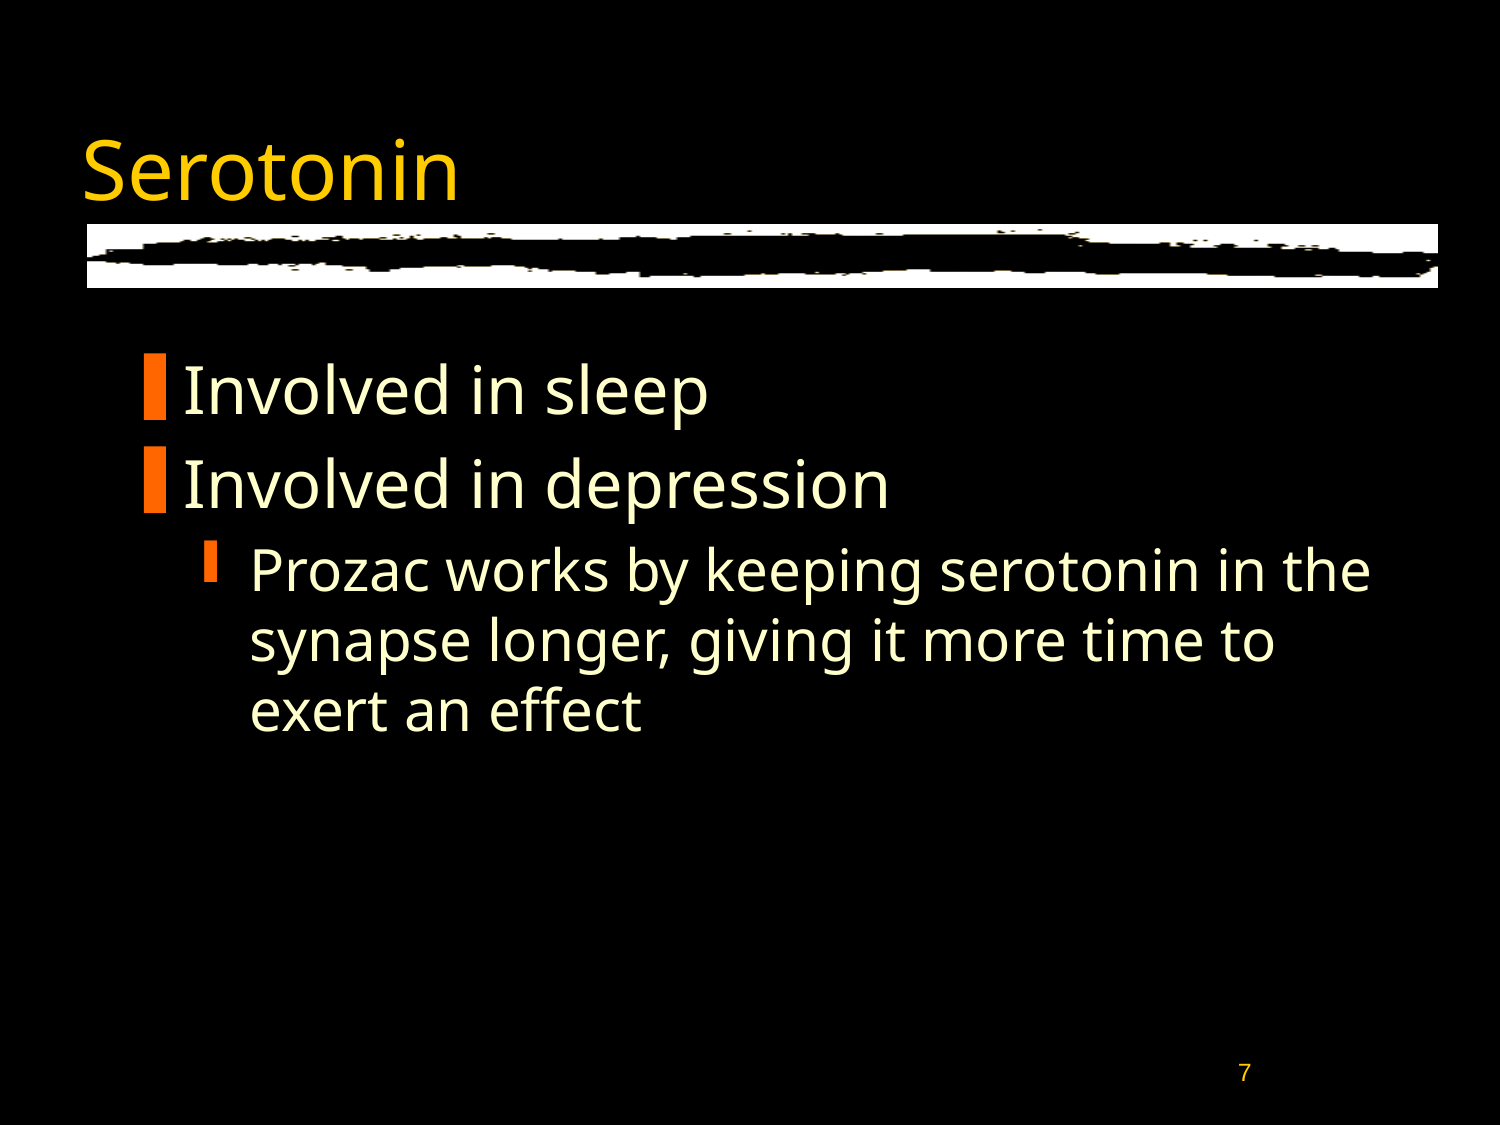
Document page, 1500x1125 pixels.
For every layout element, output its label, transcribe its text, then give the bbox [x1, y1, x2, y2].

title Serotonin [66, 37, 1342, 226]
list Involved in sleep Involved in depression Prozac works by keeping serotonin in the synapse longer, giving it more time to exert an effect [112, 340, 1413, 1026]
